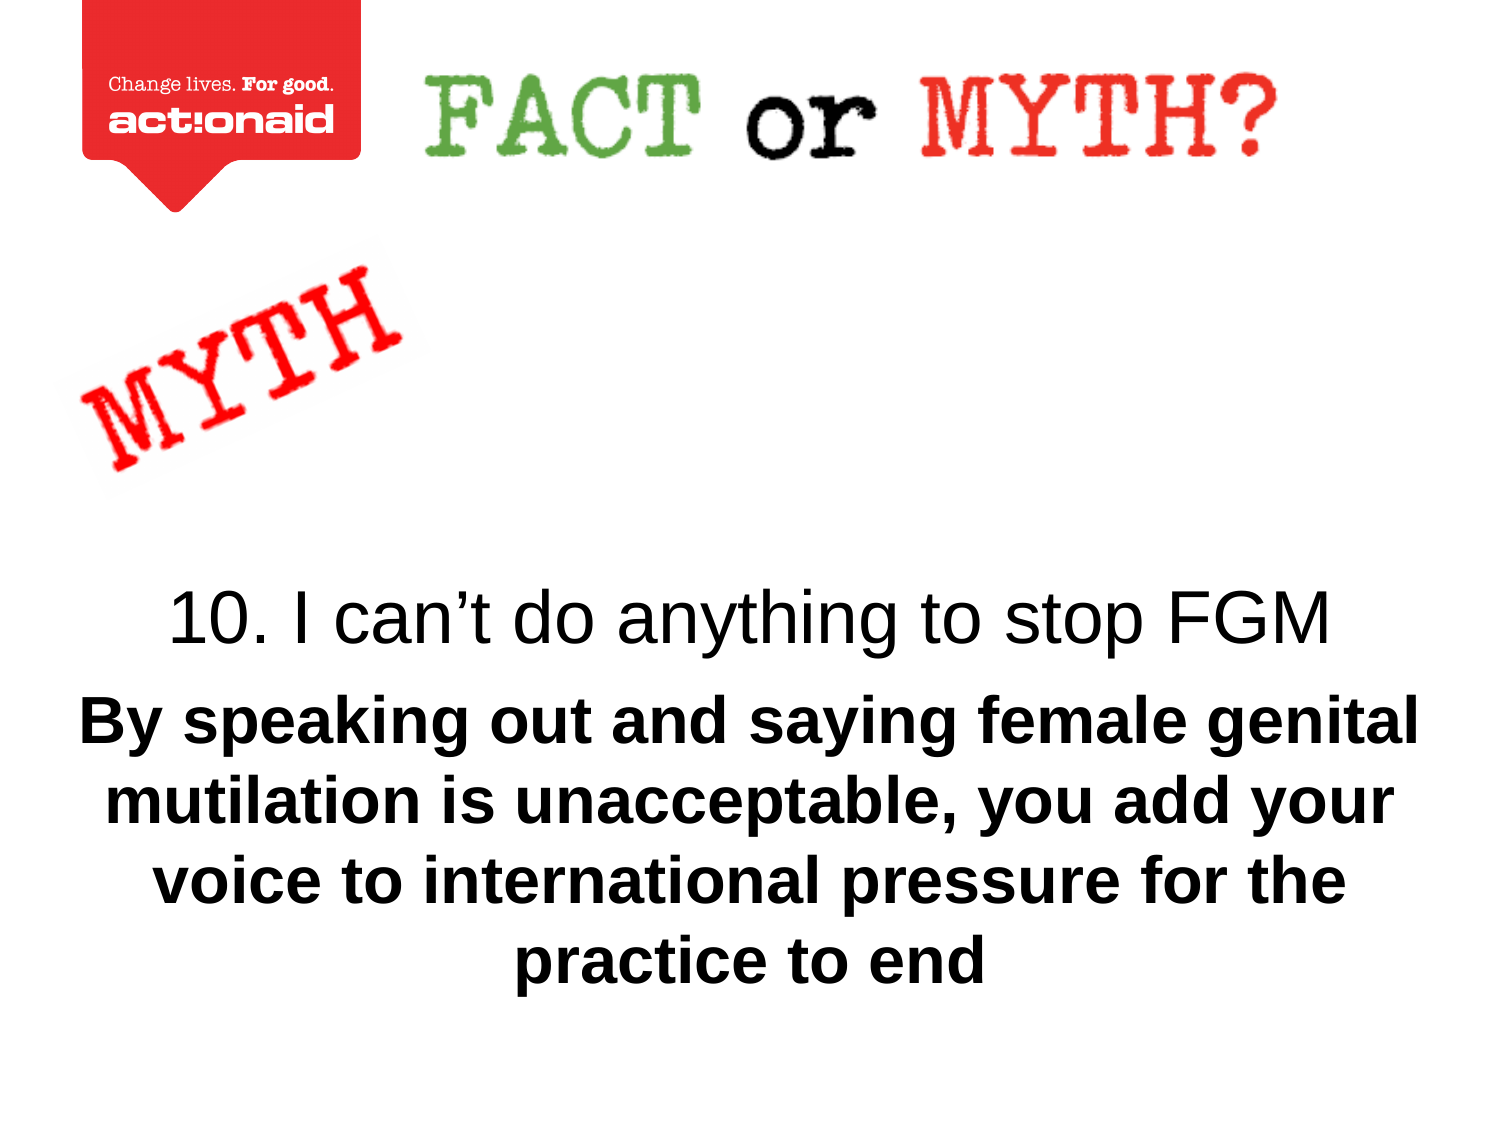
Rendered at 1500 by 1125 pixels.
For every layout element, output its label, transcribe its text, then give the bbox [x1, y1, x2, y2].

text_box By speaking out and saying female genital mutilation is unacceptable, you add your voice to international pressure for the practice to end [42, 670, 1459, 1004]
text_box 10. I can’t do anything to stop FGM [42, 562, 1459, 666]
picture [405, 56, 1294, 182]
picture [82, 0, 361, 214]
picture [55, 236, 430, 498]
